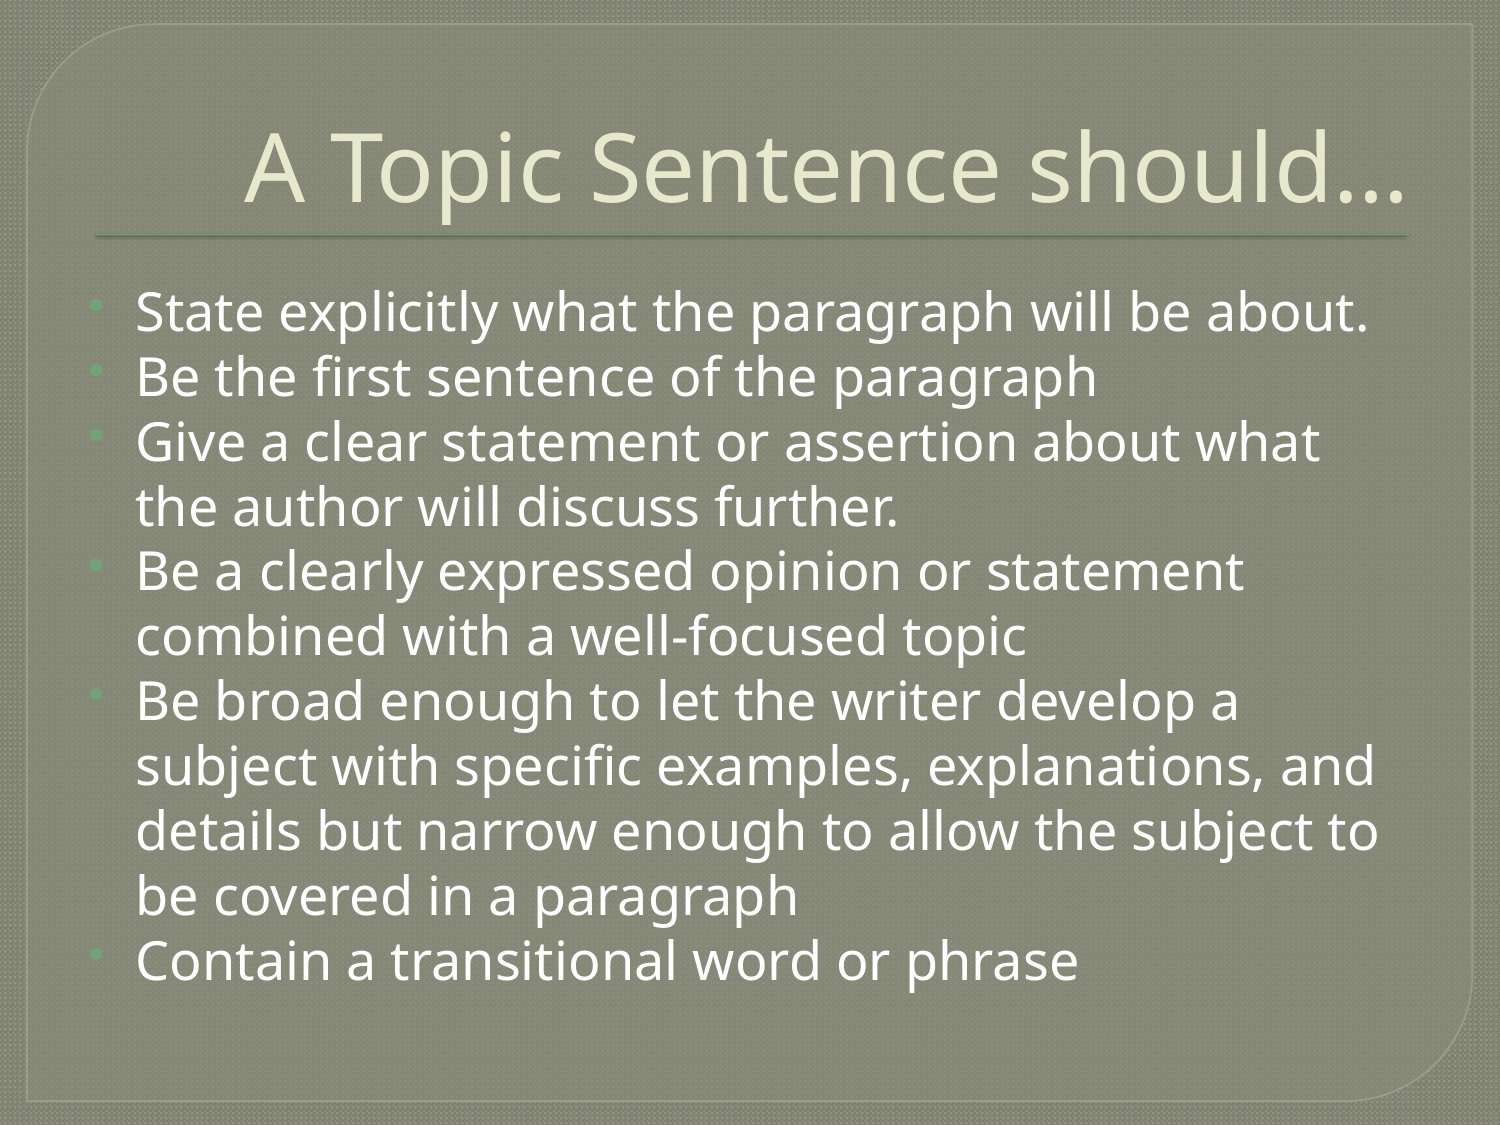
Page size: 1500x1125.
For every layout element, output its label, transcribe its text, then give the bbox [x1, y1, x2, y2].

title A Topic Sentence should… [75, 41, 1425, 230]
list State explicitly what the paragraph will be about. Be the first sentence of the paragraph Give a clear statement or assertion about what the author will discuss further. Be a clearly expressed opinion or statement combined with a well-focused topic Be broad enough to let the writer develop a subject with specific examples, explanations, and details but narrow enough to allow the subject to be covered in a paragraph Contain a transitional word or phrase [75, 270, 1425, 1013]
